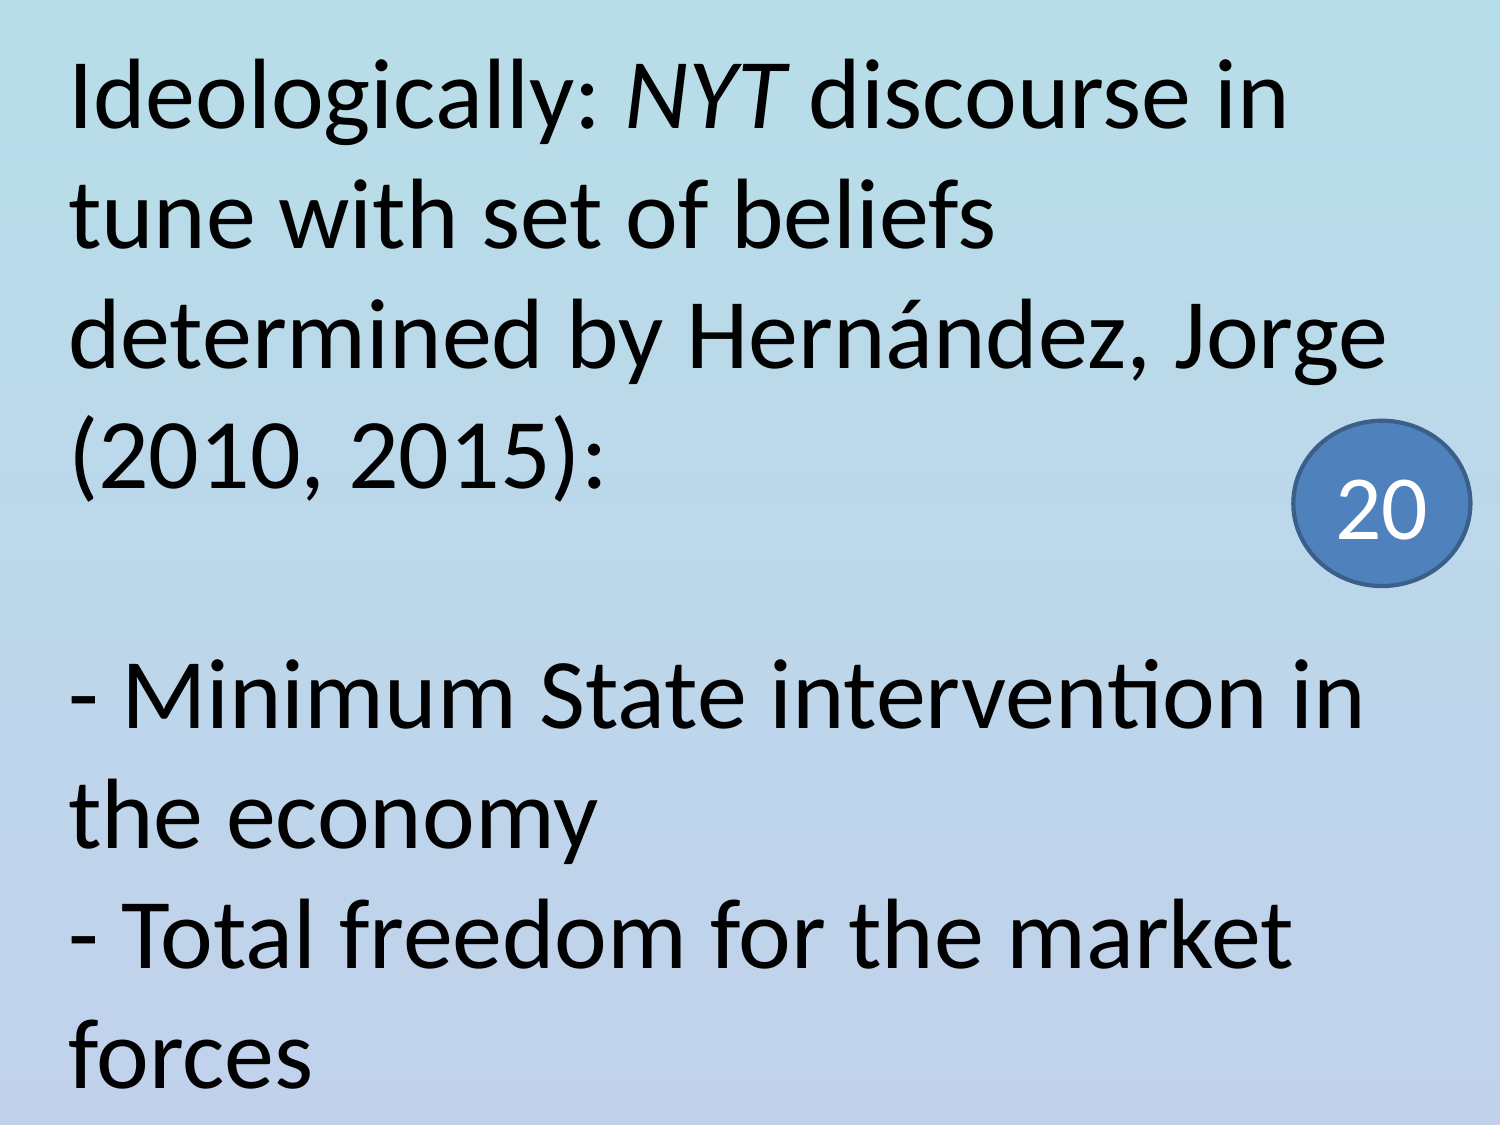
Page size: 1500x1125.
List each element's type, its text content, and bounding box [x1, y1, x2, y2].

title Ideologically: NYT discourse in tune with set of beliefs determined by Hernández, Jorge (2010, 2015): - Minimum State intervention in the economy - Total freedom for the market forces [53, 54, 1459, 1083]
text_box 20 [1291, 418, 1473, 589]
